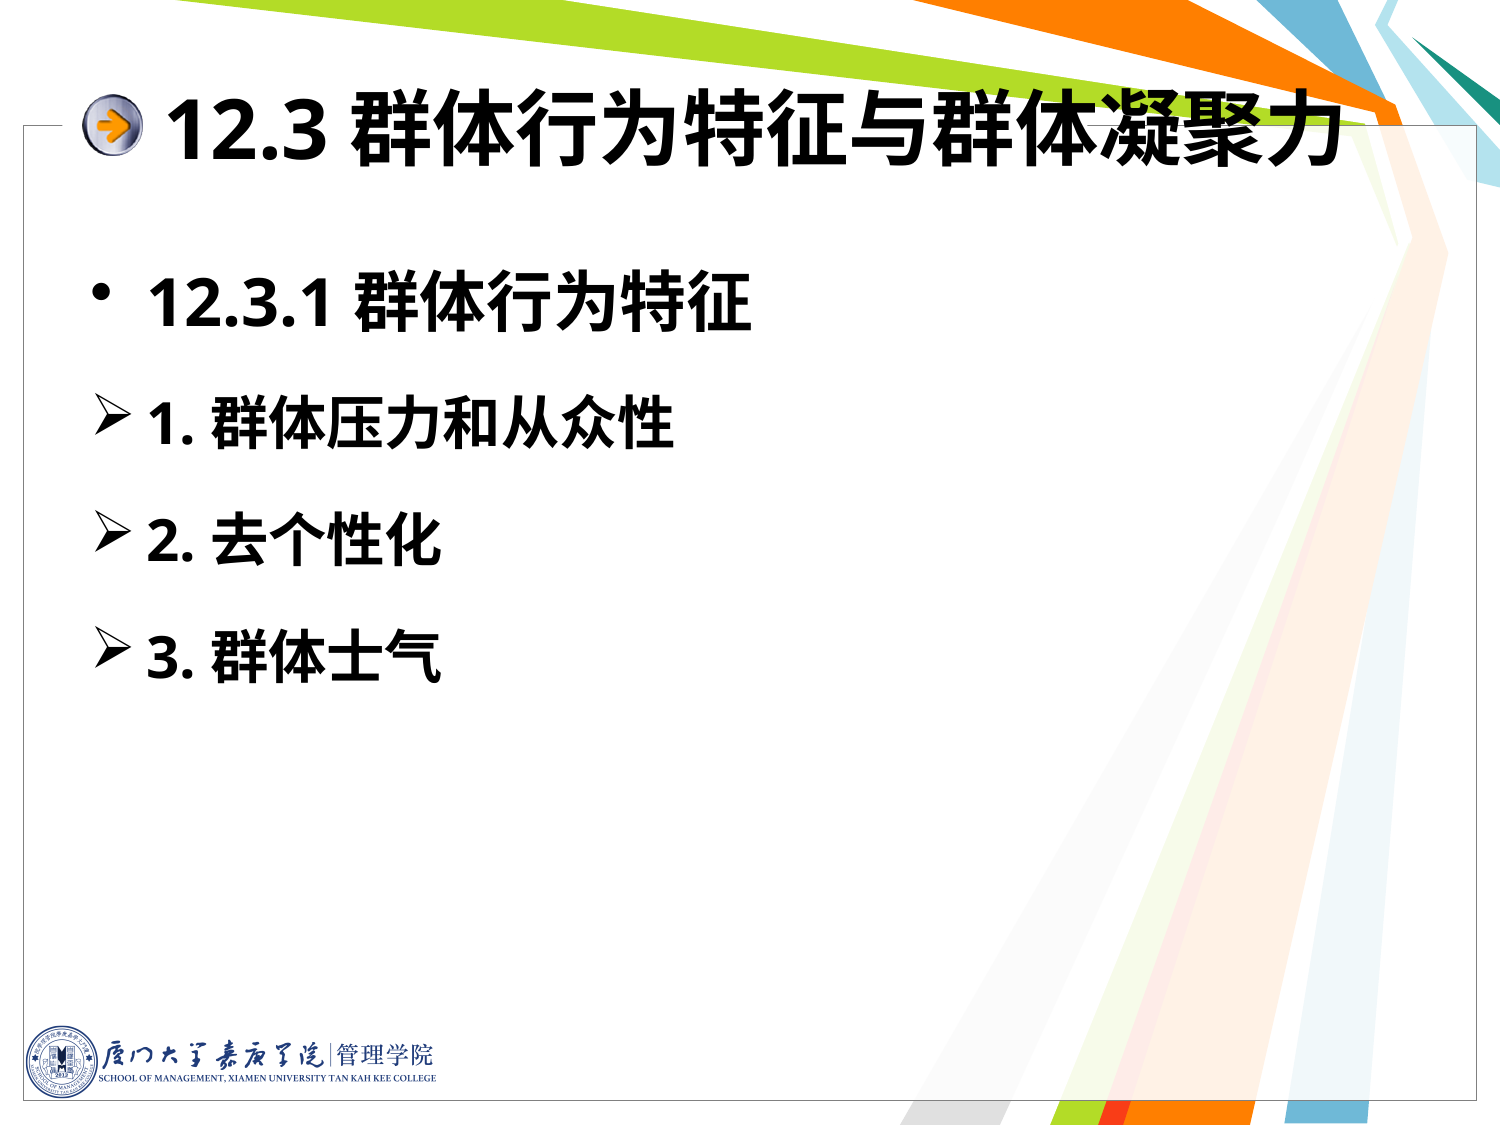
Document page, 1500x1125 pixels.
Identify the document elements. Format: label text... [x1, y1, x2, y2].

picture [24, 1024, 438, 1100]
picture [82, 94, 143, 156]
title 12.3群体行为特征与群体凝聚力 [148, 32, 1450, 220]
list 12.3.1群体行为特征 1.群体压力和从众性 2.去个性化 3.群体士气 [75, 212, 1425, 774]
